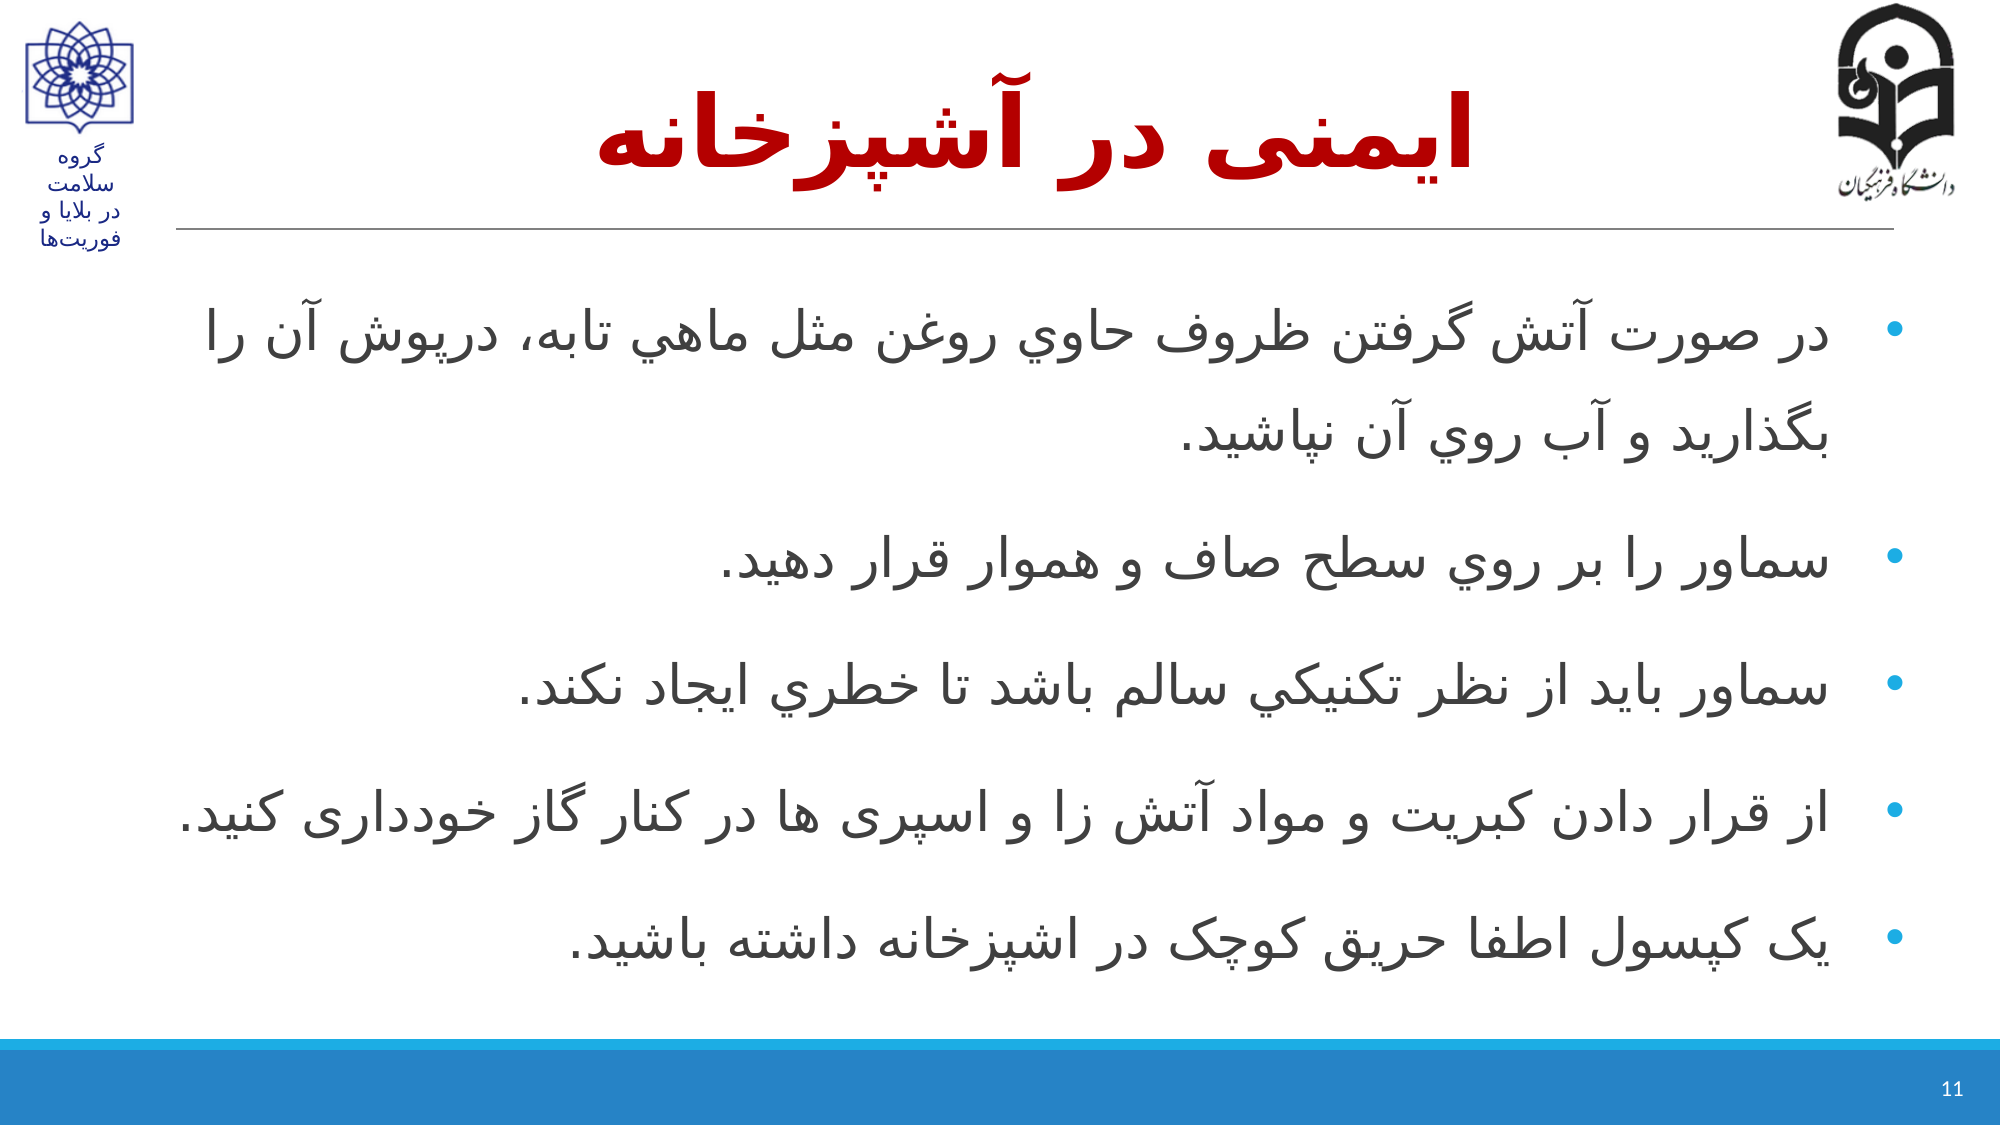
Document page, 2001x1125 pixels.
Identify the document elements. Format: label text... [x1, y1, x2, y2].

picture [21, 18, 140, 137]
slide_number 11 [1910, 1054, 1980, 1120]
list در صورت آتش گرفتن ظروف حاوي روغن مثل ماهي تابه، درپوش آن را بگذاريد و آب روي آن نپاشيد. سماور را بر روي سطح صاف و هموار قرار دهيد. سماور بايد از نظر تكنيكي سالم باشد تا خطري ايجاد نكند. از قرار دادن کبریت و مواد آتش زا و اسپری ها در کنار گاز خودداری کنید. یک کپسول اطفا حریق کوچک در اشپزخانه داشته باشید. [168, 254, 1946, 1047]
picture [1792, 0, 2000, 208]
title ایمنی در آشپزخانه [177, 47, 1895, 227]
